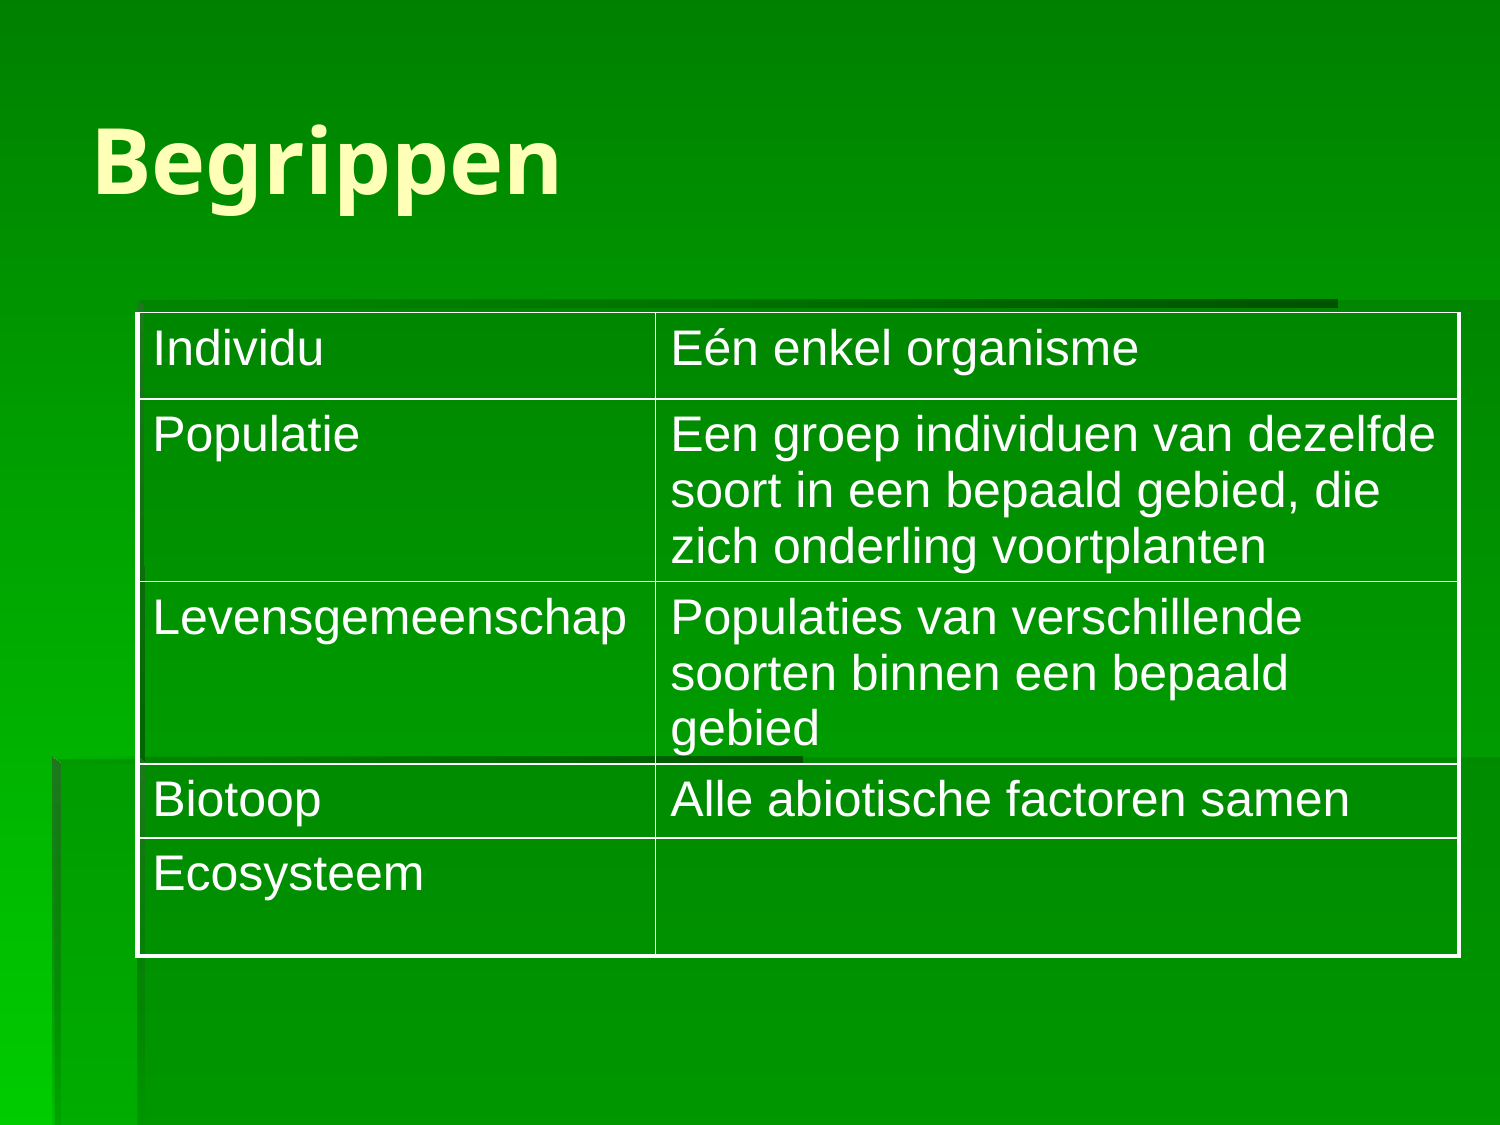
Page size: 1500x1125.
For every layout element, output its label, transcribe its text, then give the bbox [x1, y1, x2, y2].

table_cell Ecosysteem [140, 839, 655, 954]
table_cell Levensgemeenschap [140, 582, 655, 763]
table_cell Een groep individuen van dezelfde soort in een bepaald gebied, die zich onderling voortplanten [656, 400, 1457, 581]
title Begrippen [75, 40, 1451, 275]
table_cell Alle abiotische factoren samen [656, 765, 1457, 837]
table_cell Populaties van verschillende soorten binnen een bepaald gebied [656, 582, 1457, 763]
table_cell Populatie [140, 400, 655, 581]
table_cell Biotoop [140, 765, 655, 837]
table_header Eén enkel organisme [656, 313, 1457, 398]
table_header Individu [140, 313, 655, 398]
table_cell [656, 839, 1457, 954]
